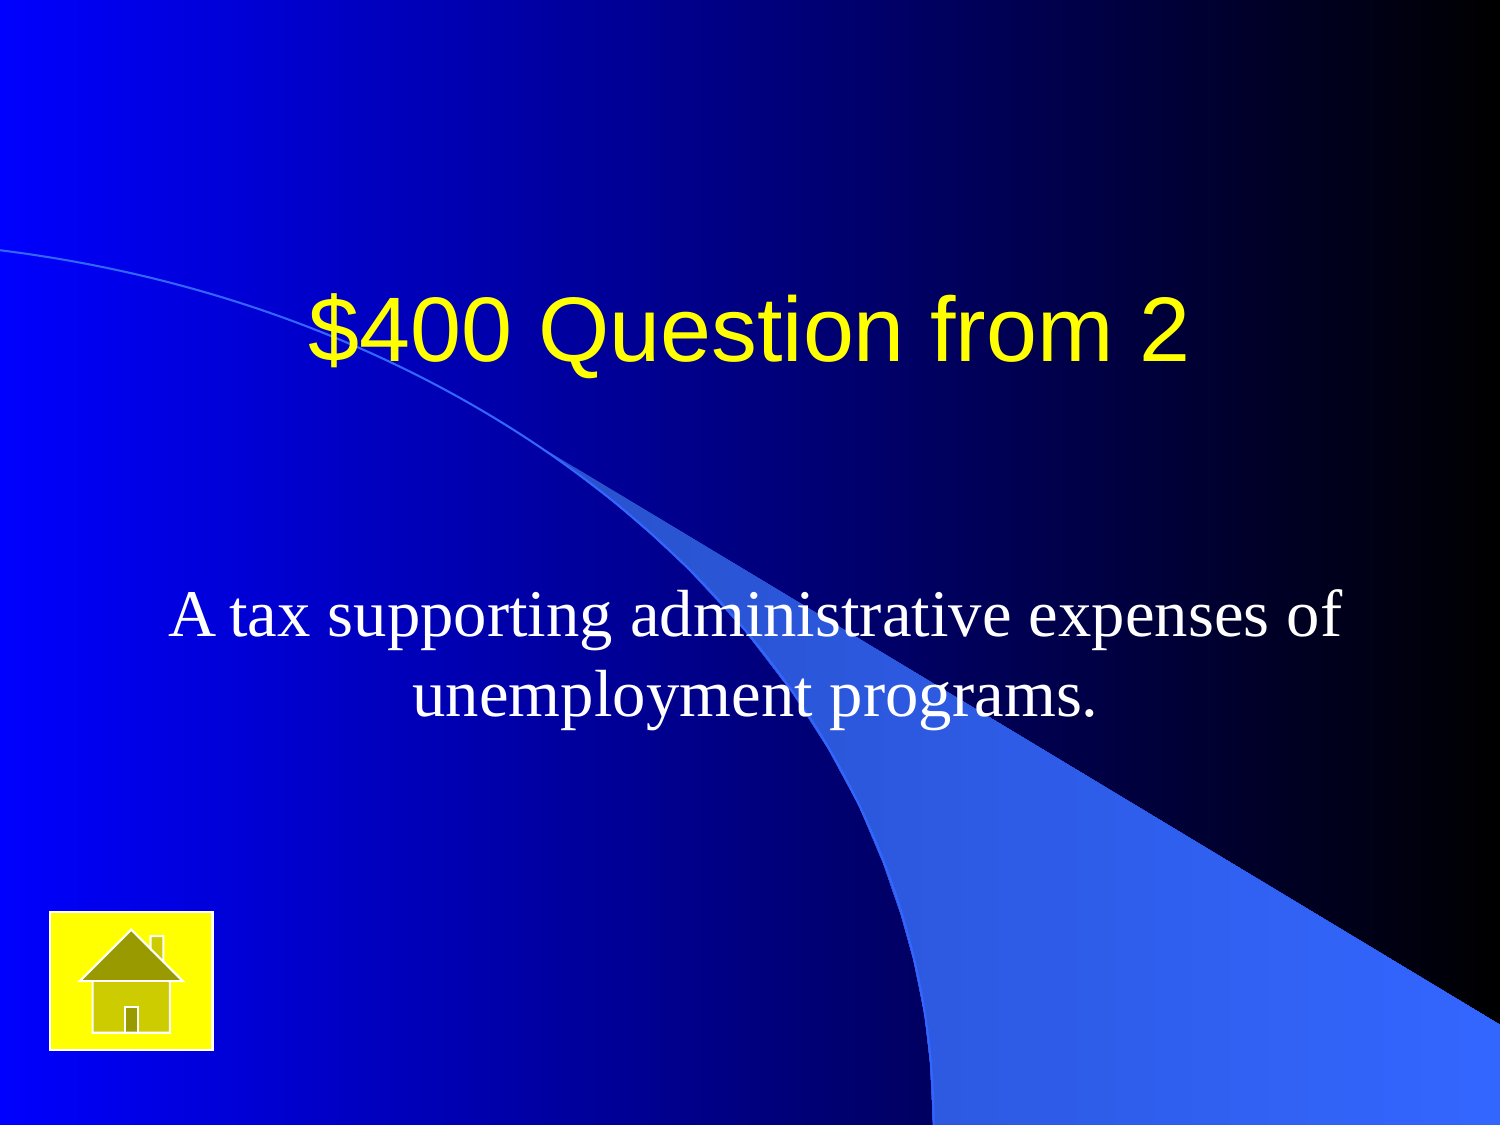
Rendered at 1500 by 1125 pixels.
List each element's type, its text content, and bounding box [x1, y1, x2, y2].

title $400 Question from 2 [0, 199, 1500, 388]
subtitle A tax supporting administrative expenses of unemployment programs. [112, 449, 1401, 851]
